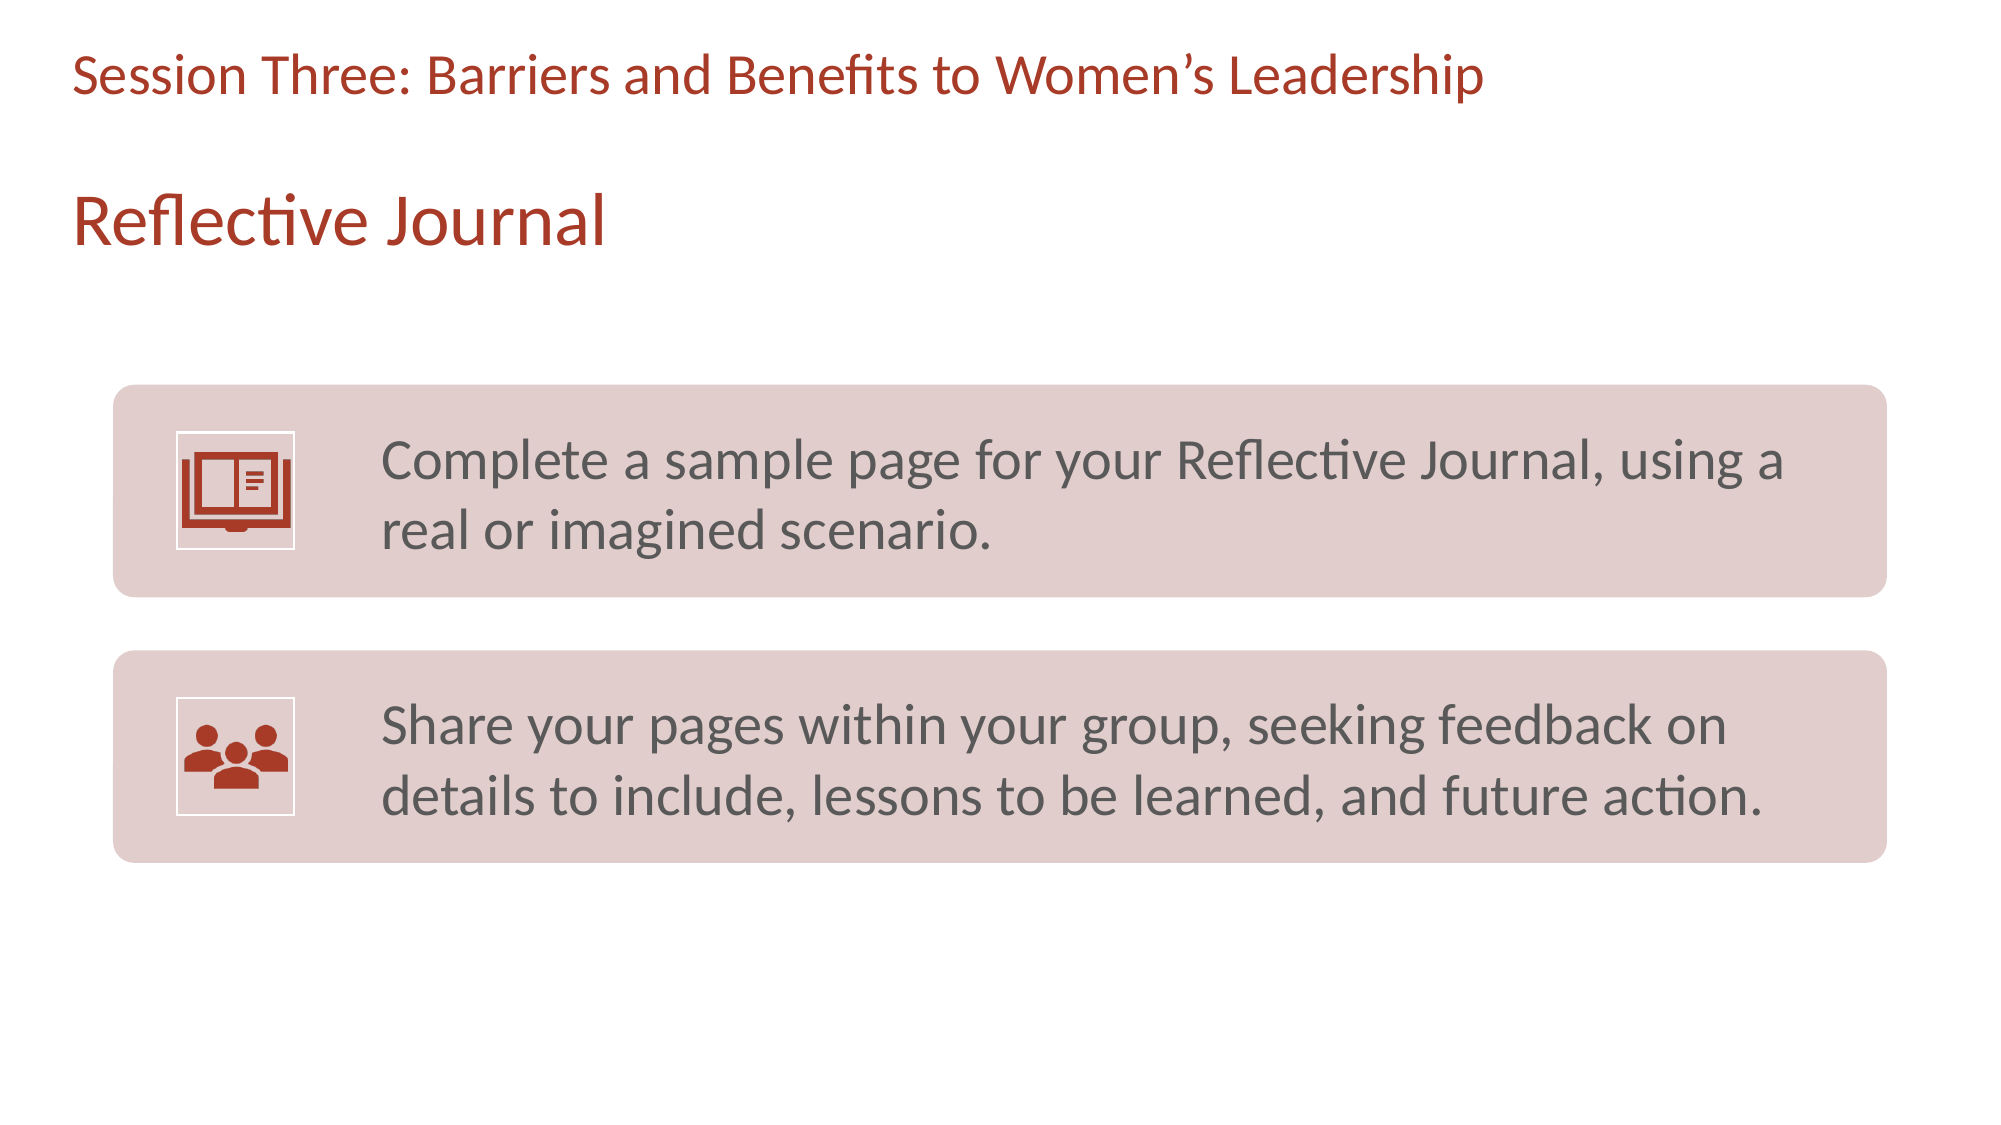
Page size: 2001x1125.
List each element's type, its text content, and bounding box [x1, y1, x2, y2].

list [112, 269, 1887, 979]
title Session Three: Barriers and Benefits to Women’s Leadership [57, 36, 1934, 124]
list Reflective Journal [57, 172, 1934, 270]
